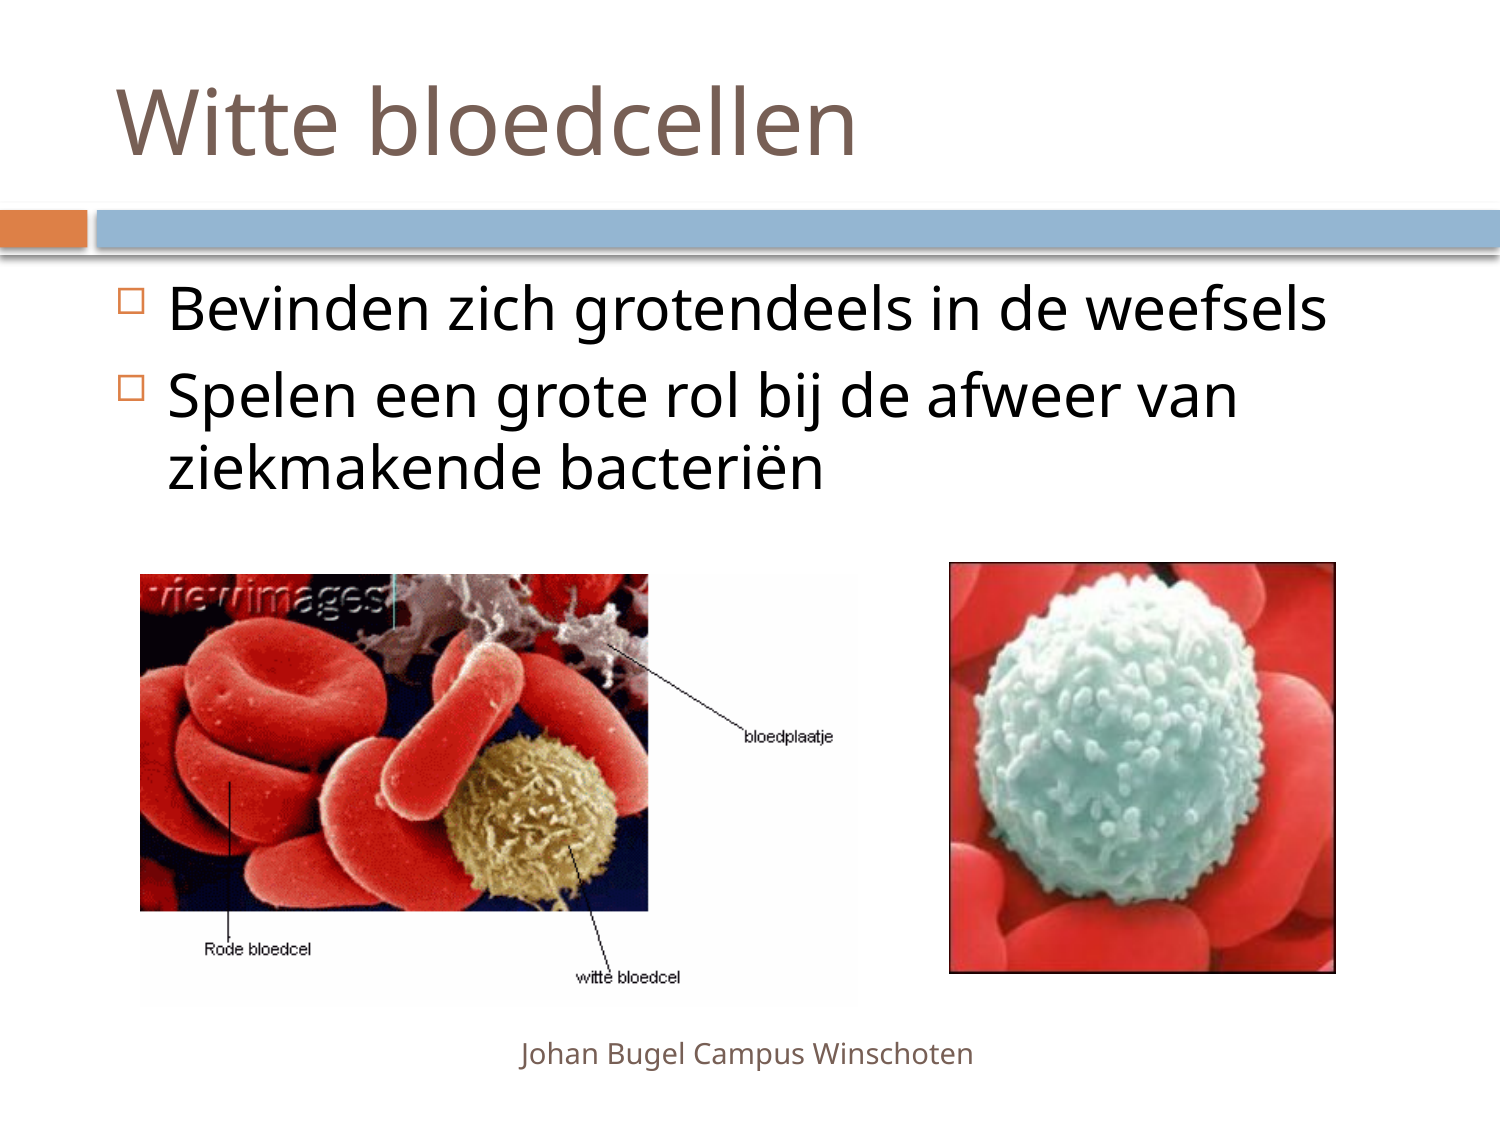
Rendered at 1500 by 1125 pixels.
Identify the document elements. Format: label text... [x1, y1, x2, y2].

footer Johan Bugel Campus Winschoten [99, 1024, 990, 1085]
picture [140, 573, 858, 1008]
list Bevinden zich grotendeels in de weefsels Spelen een grote rol bij de afweer van ziekmakende bacteriën [100, 262, 1438, 1000]
picture [948, 562, 1336, 974]
title Witte bloedcellen [100, 37, 1438, 200]
